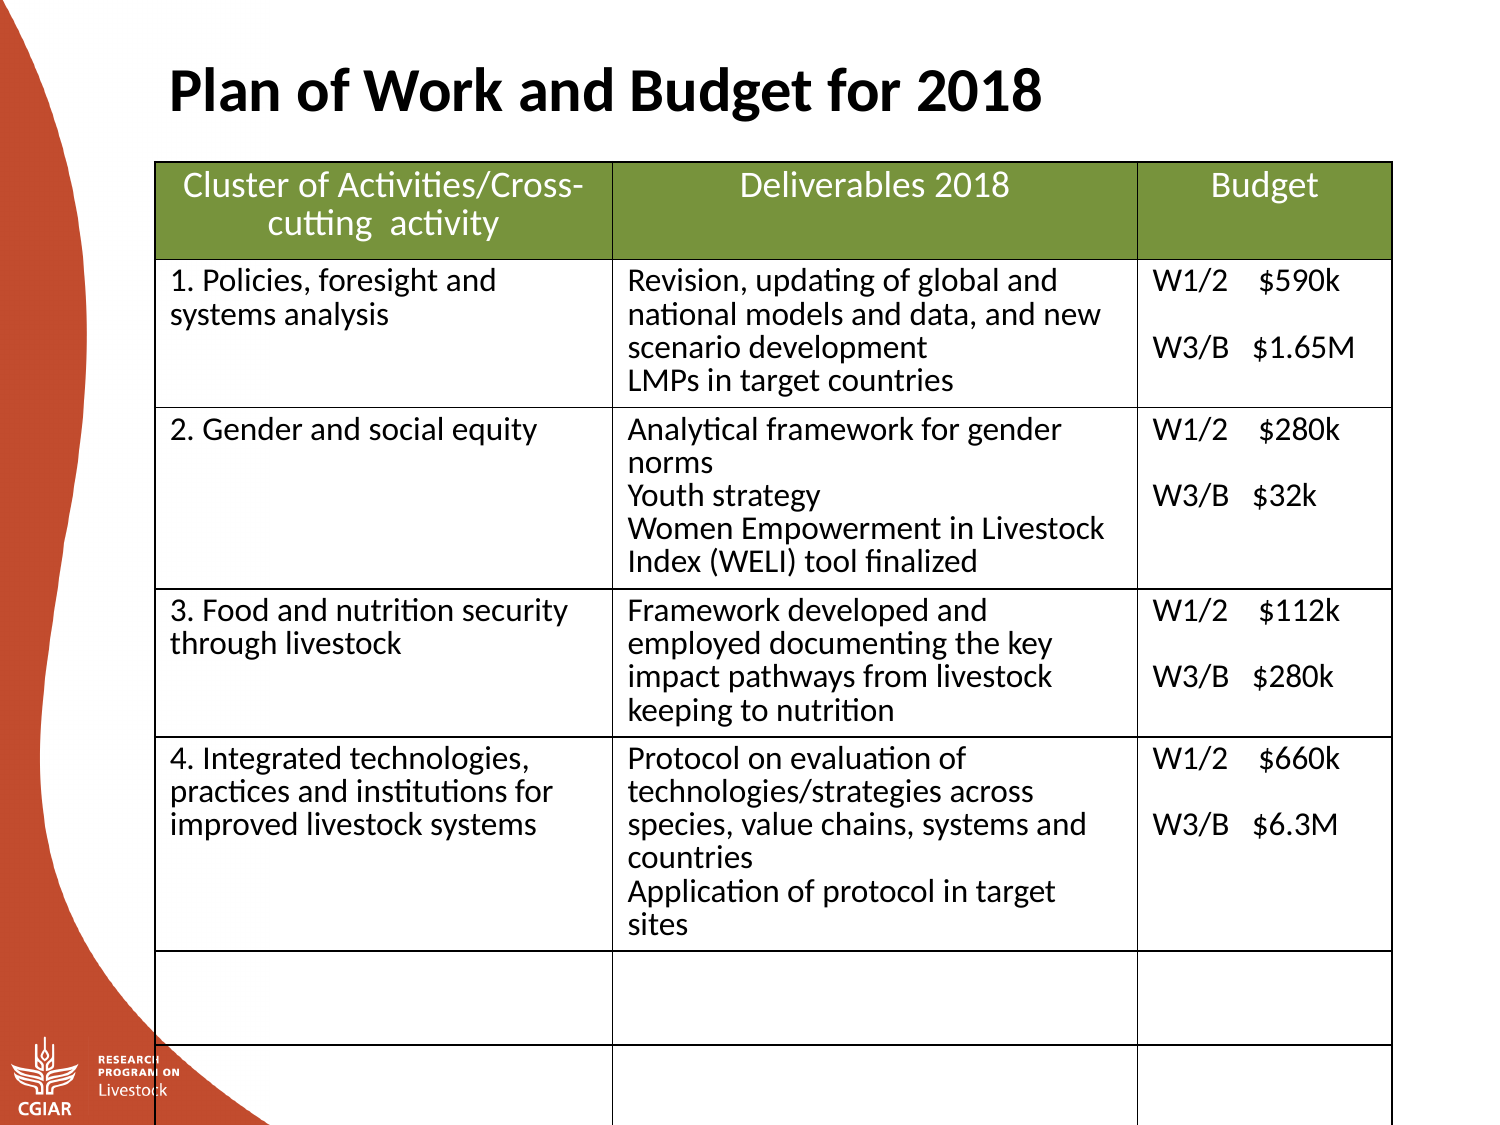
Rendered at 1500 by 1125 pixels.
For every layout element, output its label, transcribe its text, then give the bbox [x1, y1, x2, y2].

table_cell [613, 1046, 1137, 1125]
table_cell [1138, 1046, 1391, 1125]
table_header Budget [1138, 163, 1391, 259]
table_cell [613, 952, 1137, 1044]
table_cell W1/2 $590k W3/B $1.65M [1138, 260, 1391, 407]
table_cell 4. Integrated technologies, practices and institutions for improved livestock systems [156, 738, 612, 950]
table_cell W1/2 $660k W3/B $6.3M [1138, 738, 1391, 950]
table_cell 2. Gender and social equity [156, 408, 612, 588]
table_cell [156, 1046, 612, 1125]
table_header Deliverables 2018 [613, 163, 1137, 259]
table_cell Revision, updating of global and national models and data, and new scenario development LMPs in target countries [613, 260, 1137, 407]
picture [0, 0, 270, 1125]
table_cell 1. Policies, foresight and systems analysis [156, 260, 612, 407]
table_cell 3. Food and nutrition security through livestock [156, 590, 612, 736]
table_cell Protocol on evaluation of technologies/strategies across species, value chains, systems and countries Application of protocol in target sites [613, 738, 1137, 950]
table_cell W1/2 $112k W3/B $280k [1138, 590, 1391, 736]
table_header Cluster of Activities/Cross-cutting activity [156, 163, 612, 259]
list Plan of Work and Budget for 2018 [154, 41, 1393, 141]
table_cell [1138, 952, 1391, 1044]
table_cell [156, 952, 612, 1044]
table_cell W1/2 $280k W3/B $32k [1138, 408, 1391, 588]
table_cell Analytical framework for gender norms Youth strategy Women Empowerment in Livestock Index (WELI) tool finalized [613, 408, 1137, 588]
table_cell Framework developed and employed documenting the key impact pathways from livestock keeping to nutrition [613, 590, 1137, 736]
